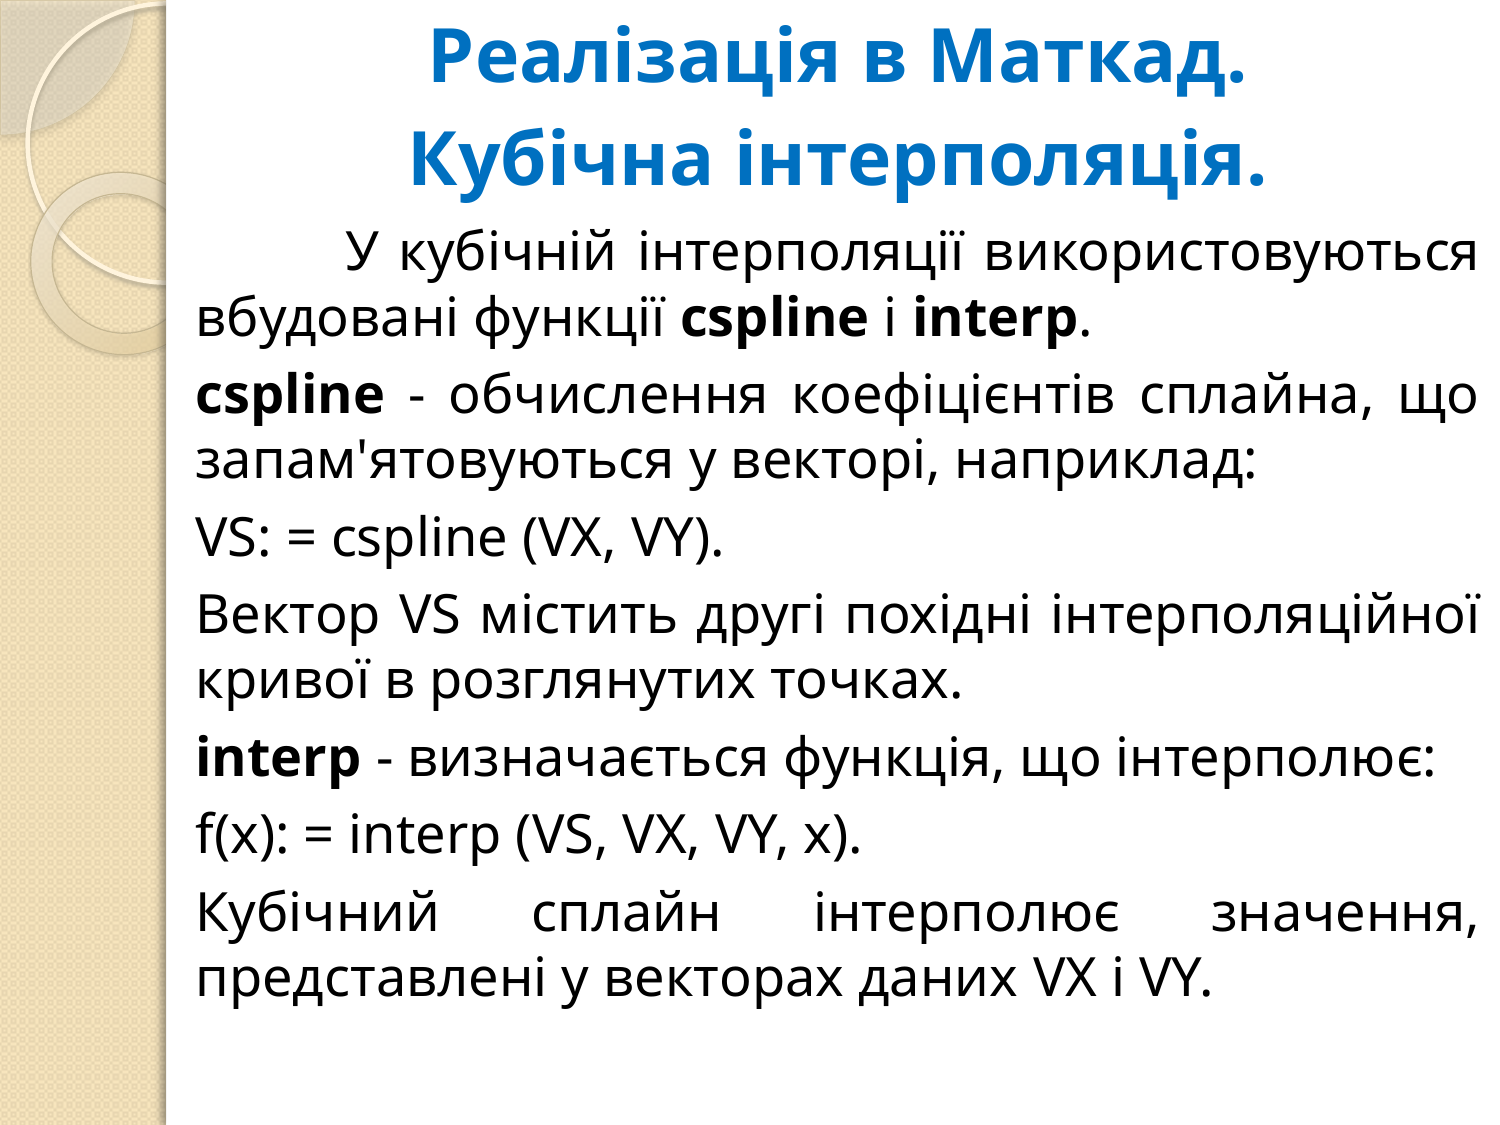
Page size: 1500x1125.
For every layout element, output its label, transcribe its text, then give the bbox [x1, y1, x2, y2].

list Реалізація в Маткад. Кубічна інтерполяція. У кубічній інтерполяції використовуються вбудовані функції csplіne і іnterp. csplіne - обчислення коефіцієнтів сплайна, що запам'ятовуються у векторі, наприклад: VS: = csplіne (VX, VY). Вектор VS містить другі похідні інтерполяційної кривої в розглянутих точках. іnterp - визначається функція, що інтерполює: f(x): = іnterp (VS, VX, VY, x). Кубічний сплайн інтерполює значення, представлені у векторах даних VX і VY. [167, 0, 1496, 1125]
